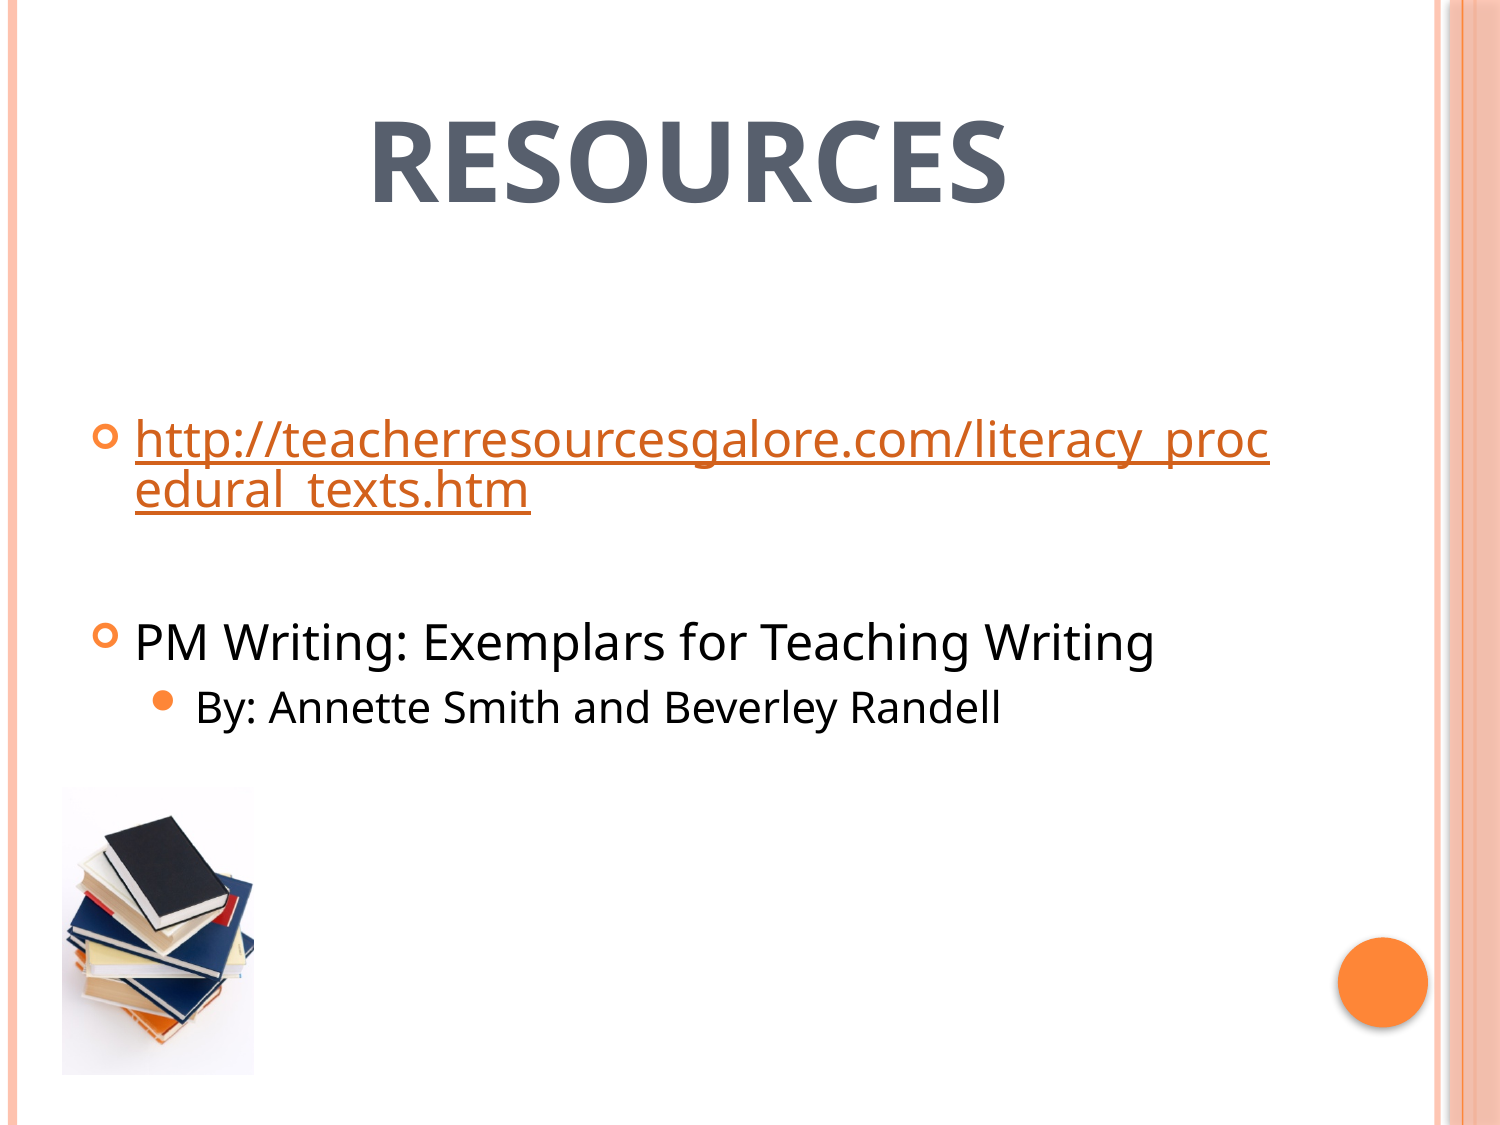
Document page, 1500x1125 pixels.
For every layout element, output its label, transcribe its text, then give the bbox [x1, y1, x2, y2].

title Resources [75, 45, 1300, 233]
list http://teacherresourcesgalore.com/literacy_procedural_texts.htm PM Writing: Exemplars for Teaching Writing By: Annette Smith and Beverley Randell [75, 262, 1300, 1062]
picture [61, 786, 254, 1076]
